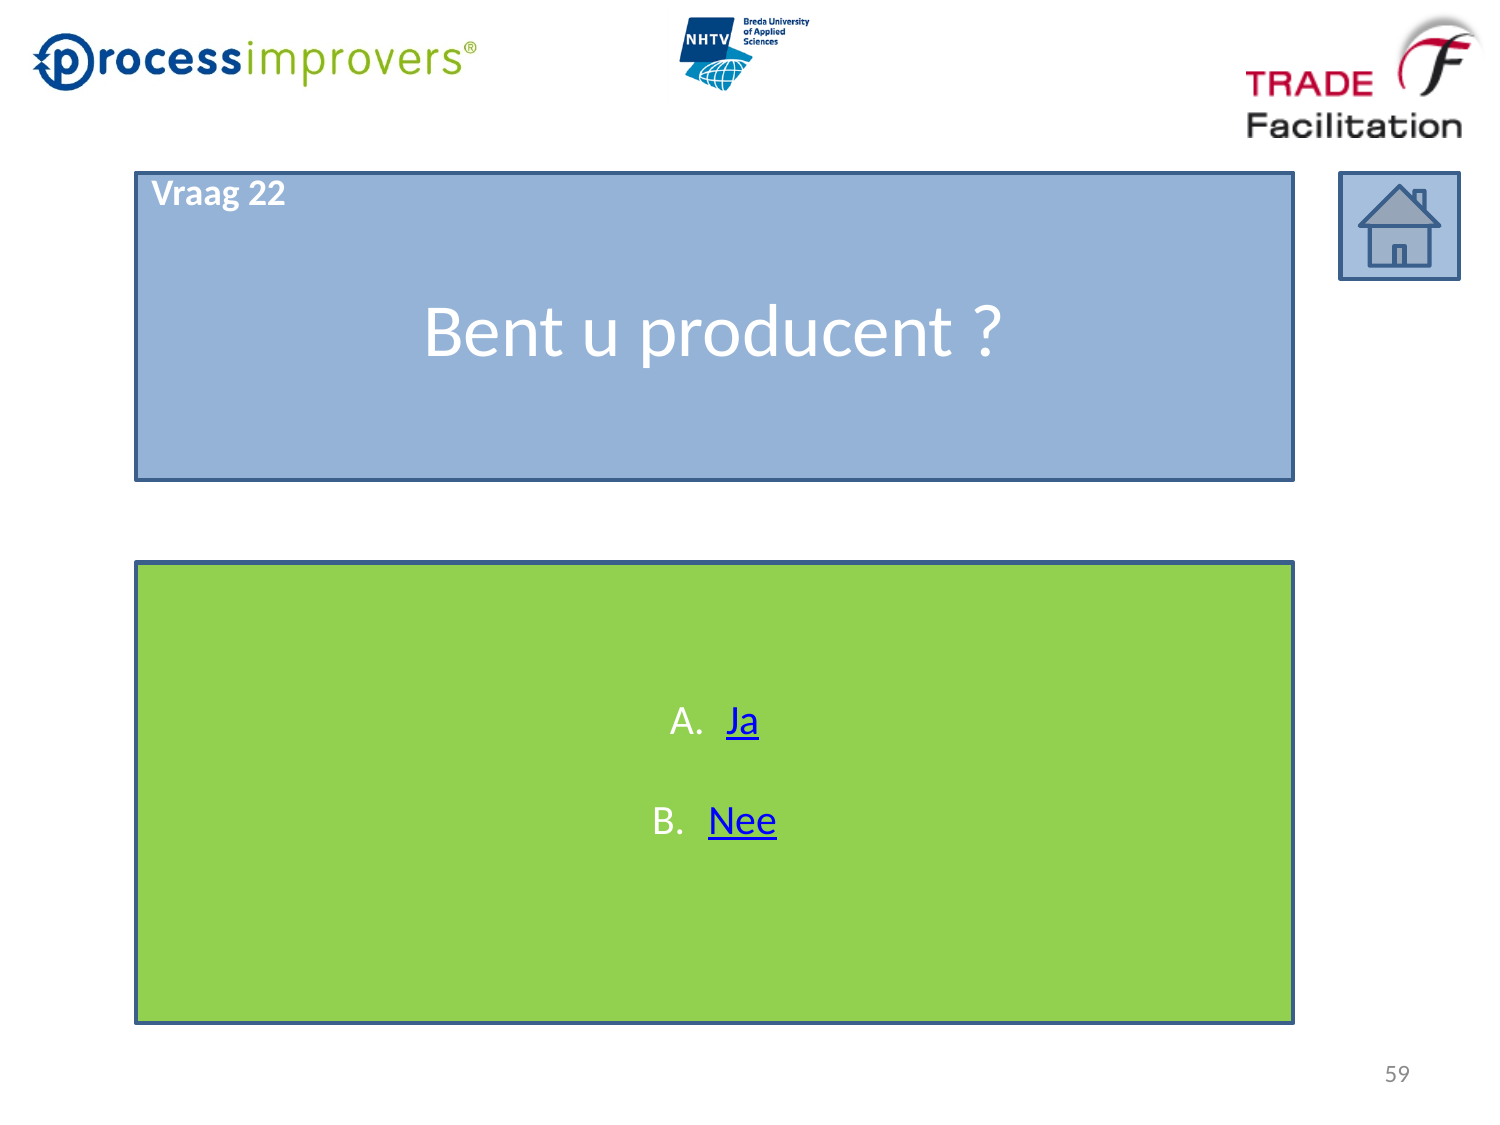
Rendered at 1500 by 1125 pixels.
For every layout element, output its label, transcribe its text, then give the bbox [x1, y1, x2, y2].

picture [1246, 10, 1487, 138]
text_box Vraag 22 [136, 160, 302, 221]
picture [29, 30, 479, 93]
picture [667, 4, 816, 103]
text_box [1338, 171, 1461, 281]
text_box Bent u producent ? [134, 171, 1295, 482]
text_box Ja Nee [134, 560, 1295, 1025]
slide_number 59 [1074, 1042, 1425, 1103]
